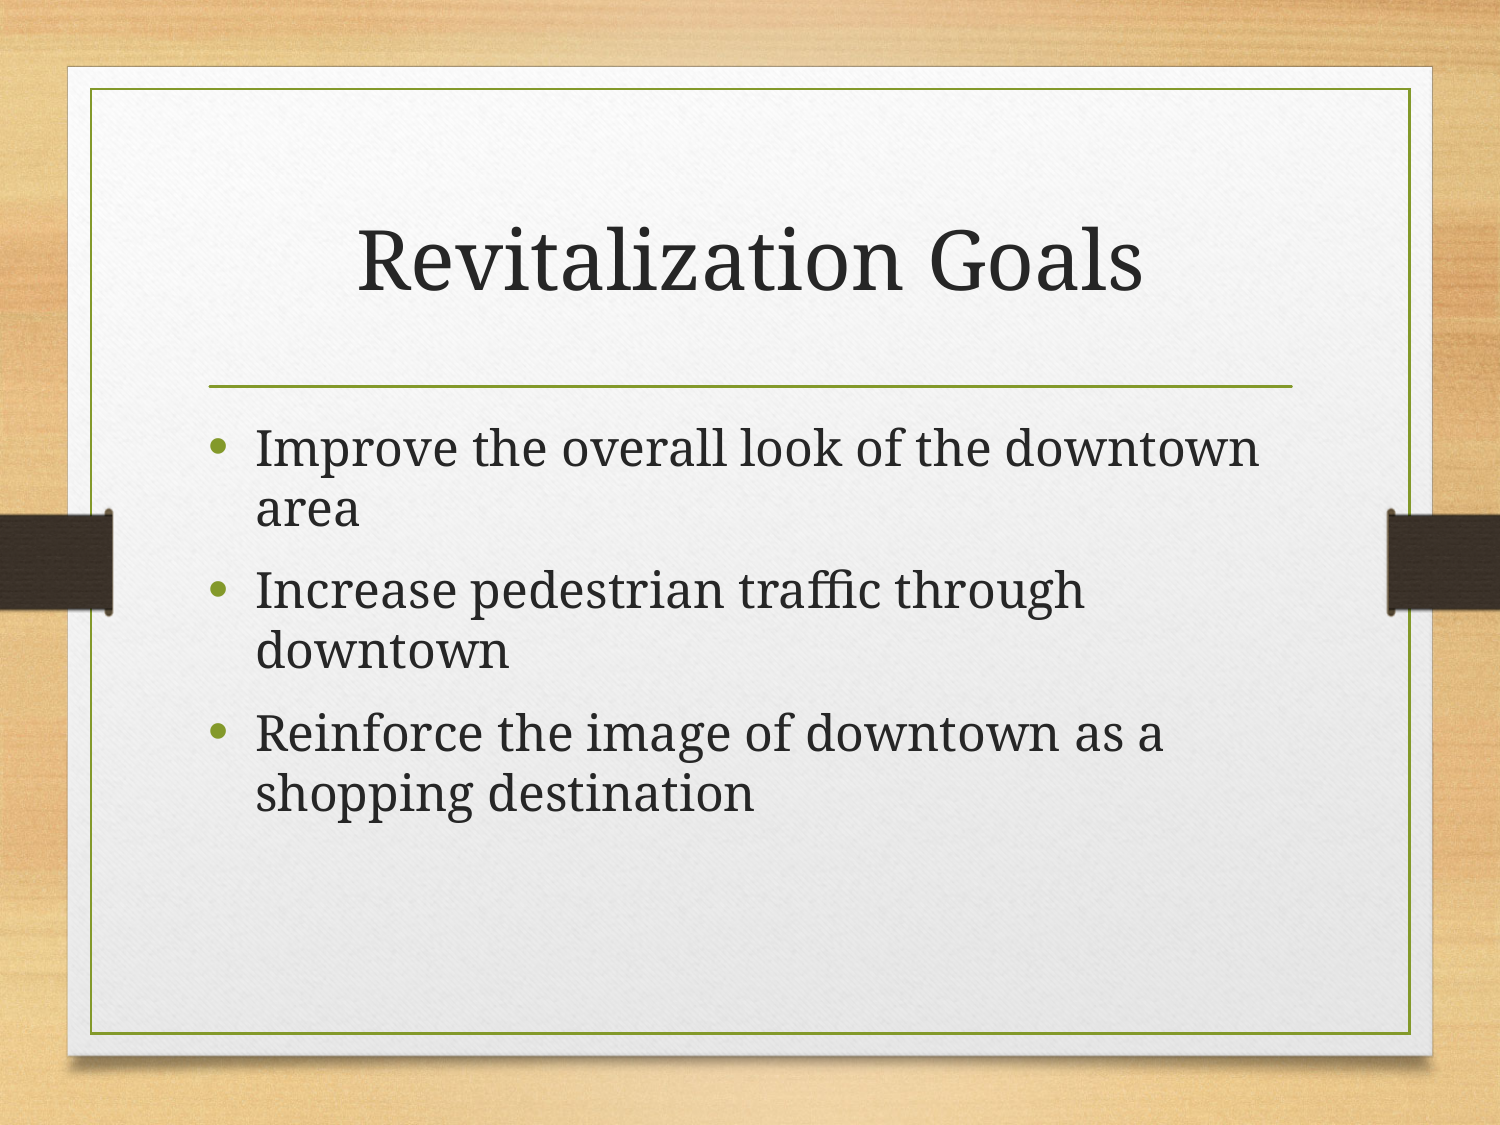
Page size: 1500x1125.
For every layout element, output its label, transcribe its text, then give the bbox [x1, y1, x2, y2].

picture [0, 0, 1500, 1125]
title Revitalization Goals [193, 150, 1309, 365]
list Improve the overall look of the downtown area Increase pedestrian traffic through downtown Reinforce the image of downtown as a shopping destination [193, 408, 1309, 974]
